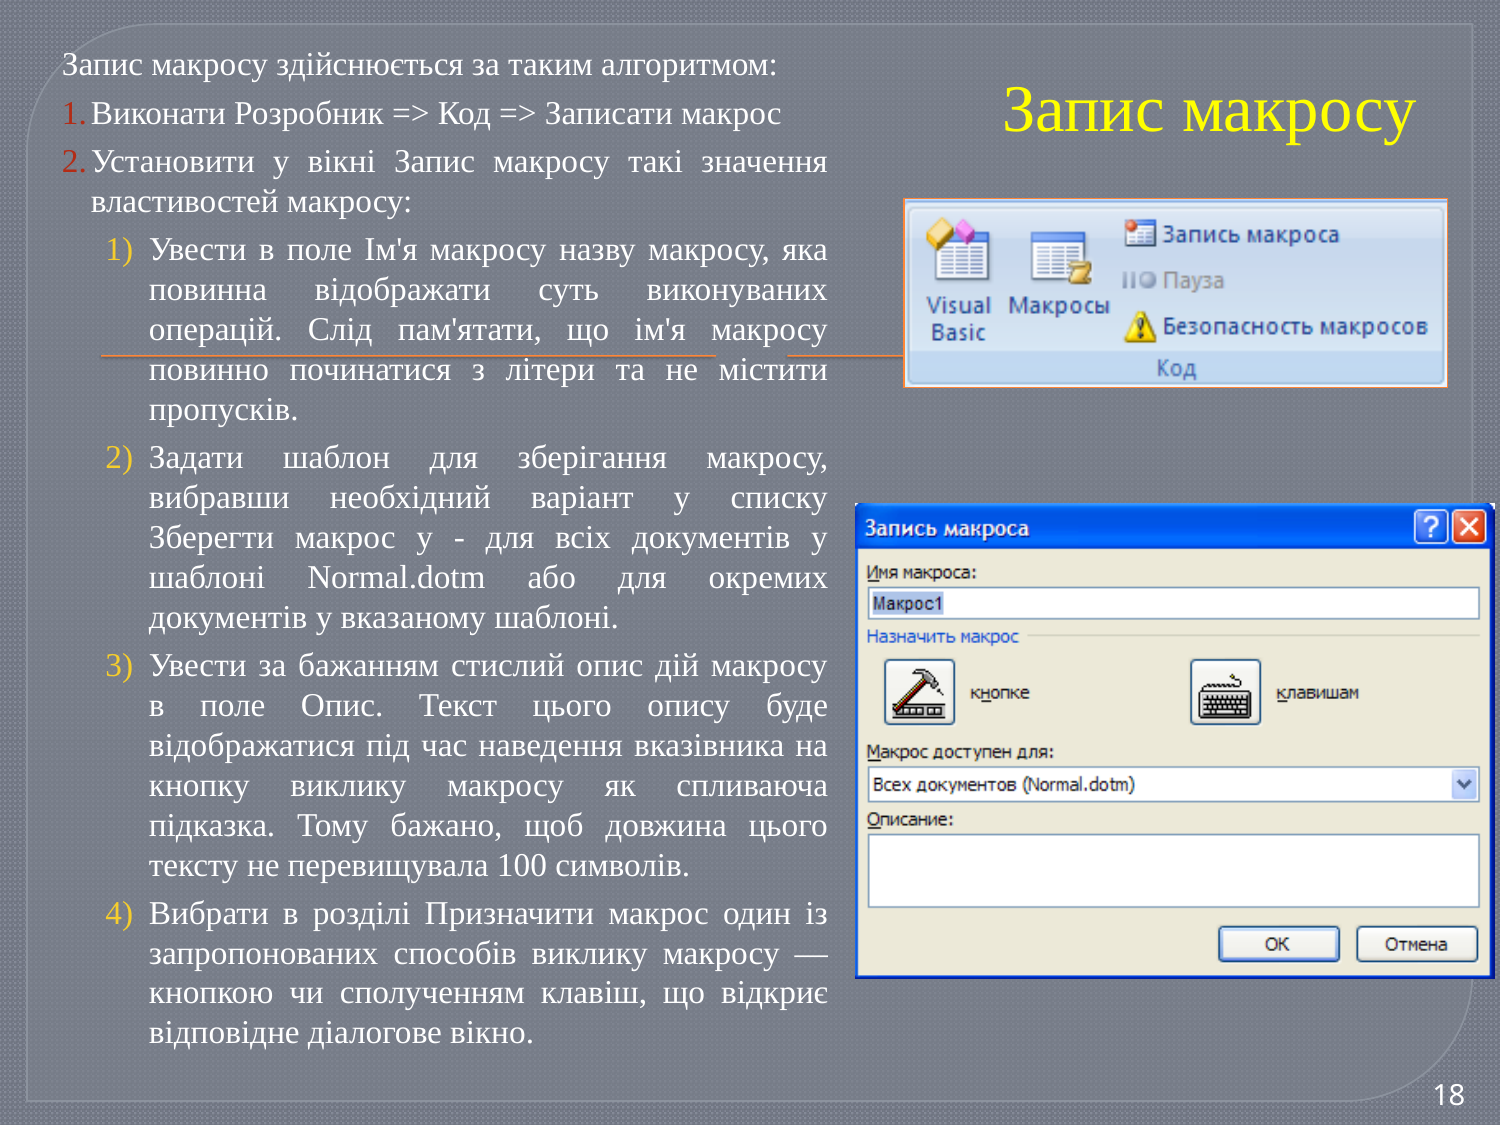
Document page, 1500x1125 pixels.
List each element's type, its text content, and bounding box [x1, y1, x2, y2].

list Запис макросу здійснюється за таким алгоритмом: Виконати Розробник => Код => Записати макрос Установити у вікні Запис макросу такі значення властивостей макросу: Увести в поле Ім'я макросу назву макросу, яка повинна відображати суть виконуваних операцій. Слід пам'ятати, що ім'я макросу повинно починатися з літери та не містити пропусків. Задати шаблон для зберігання макросу, вибравши необхідний варіант у списку Зберегти макрос у - для всіх документів у шаблоні Normal.dotm або для окремих документів у вказаному шаблоні. Увести за бажанням стислий опис дій макросу в поле Опис. Текст цього опису буде відображатися під час наведення вказівника на кнопку виклику макросу як спливаюча підказка. Тому бажано, щоб довжина цього тексту не перевищувала 100 символів. Вибрати в розділі Призначити макрос один із запропонованих способів виклику макросу — кнопкою чи сполученням клавіш, що відкриє відповідне діалогове вікно. [46, 35, 844, 1090]
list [855, 503, 1496, 979]
slide_number 18 [1417, 1068, 1494, 1114]
picture [904, 198, 1447, 387]
title Запис макросу [867, 0, 1432, 153]
